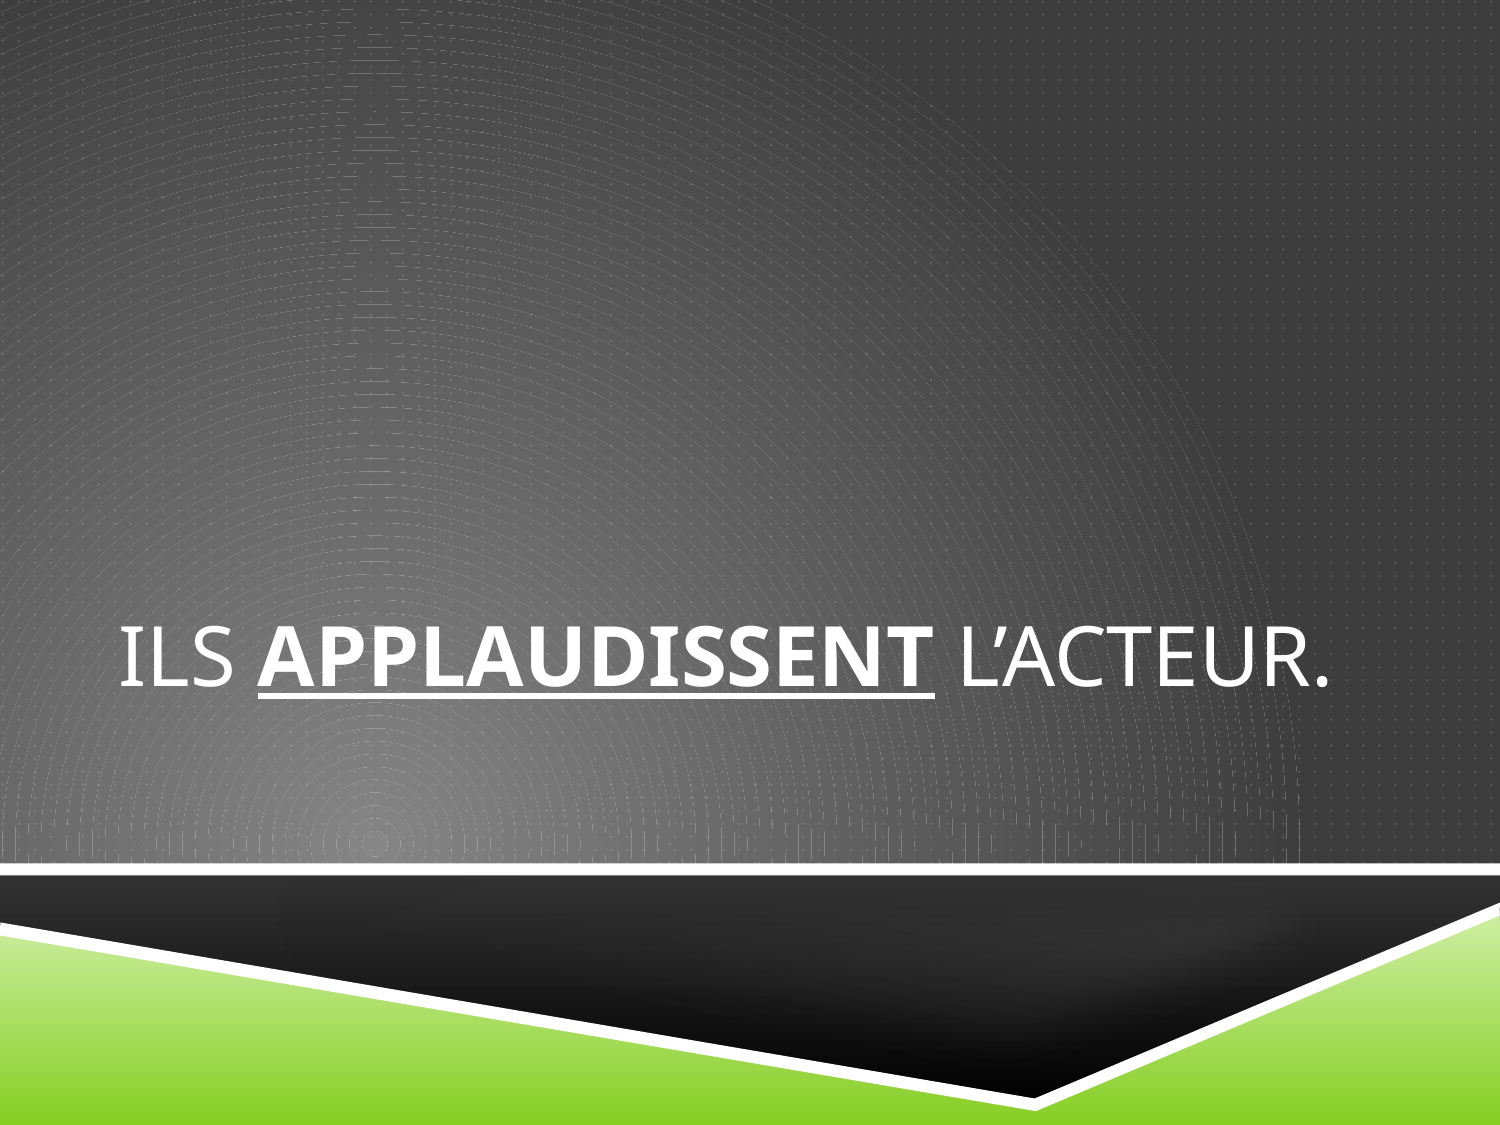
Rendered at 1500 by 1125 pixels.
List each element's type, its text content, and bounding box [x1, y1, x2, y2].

title Ils applaudissent l’acteur. [118, 596, 1394, 820]
